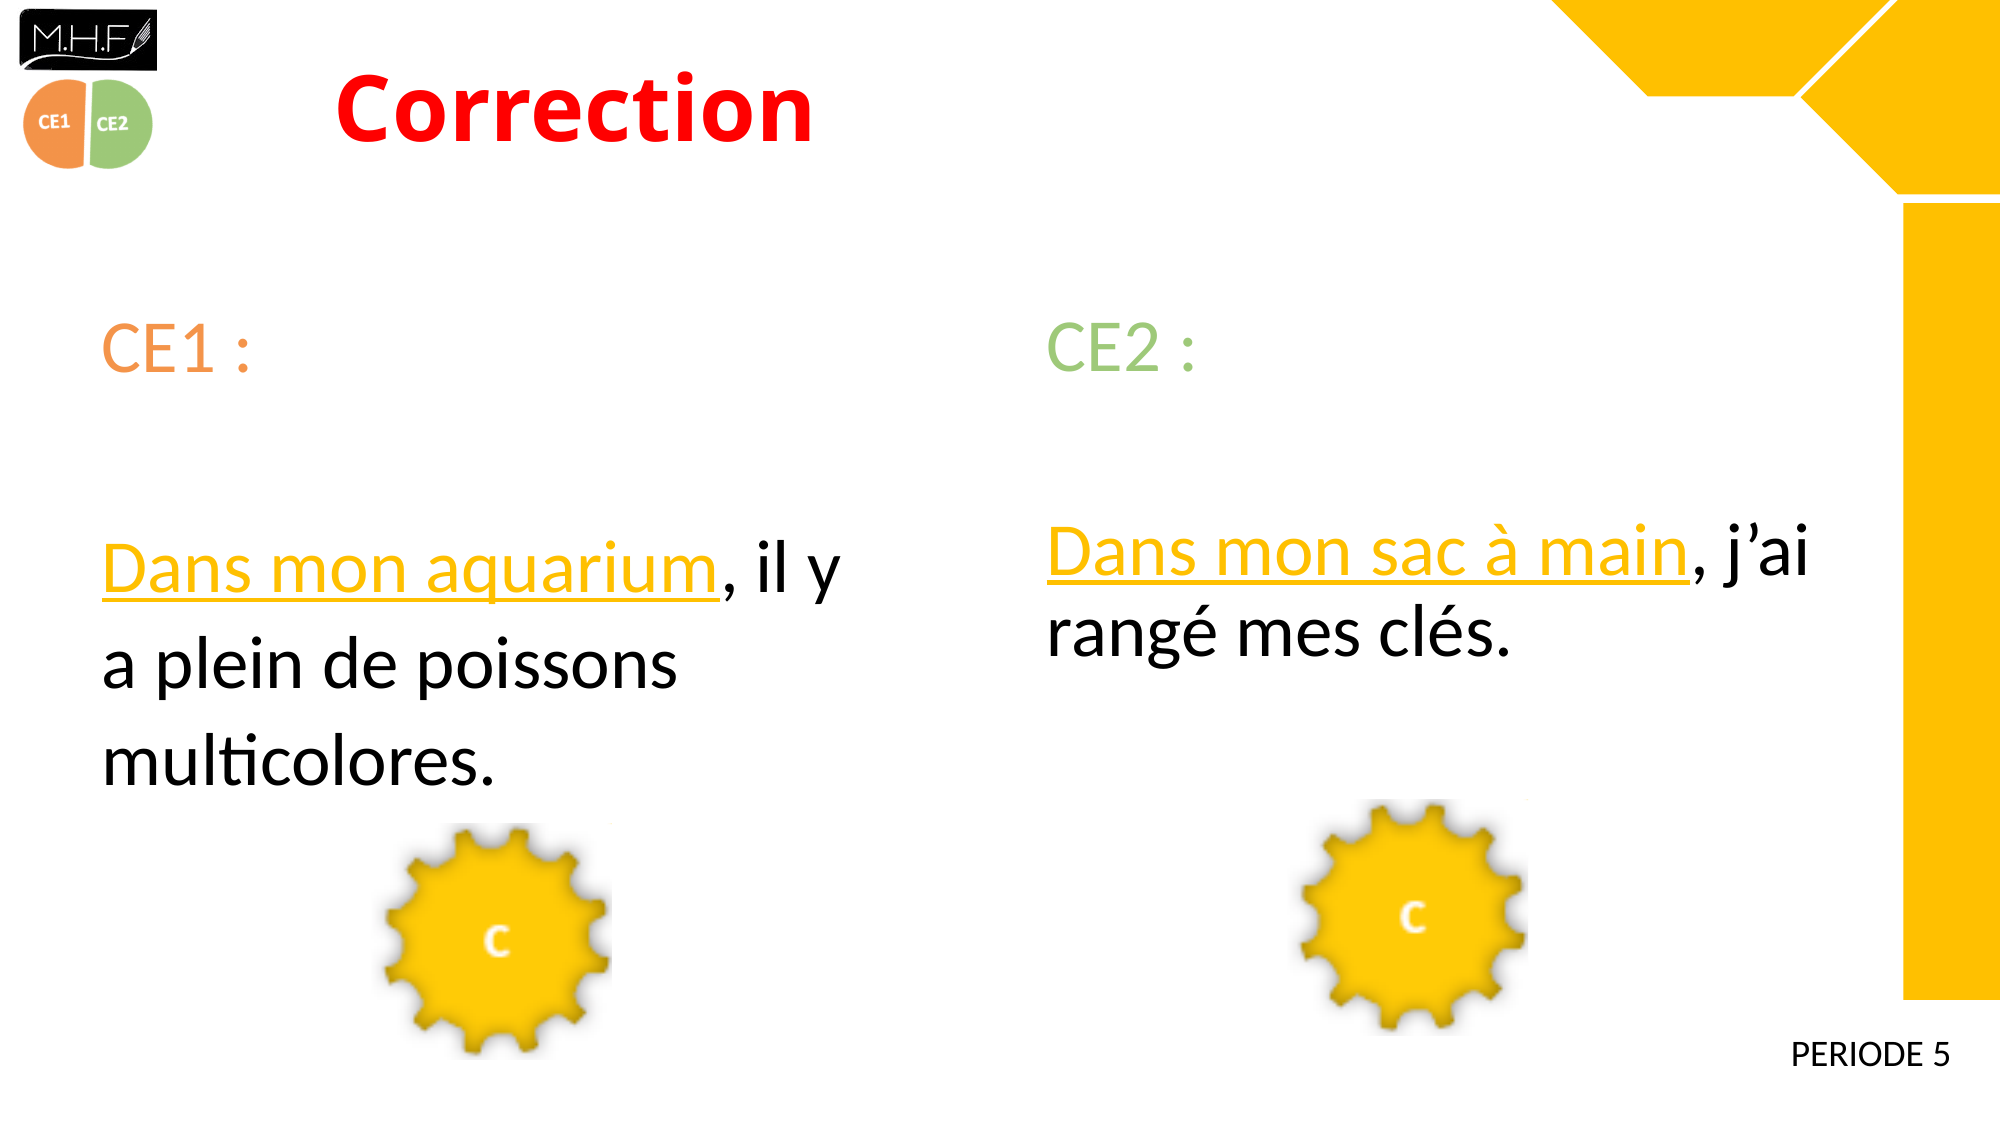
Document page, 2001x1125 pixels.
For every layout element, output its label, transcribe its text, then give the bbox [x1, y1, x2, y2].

picture [1287, 799, 1529, 1036]
list CE1 : Dans mon aquarium, il y a plein de poissons multicolores. [86, 300, 897, 1015]
text_box CE2 : Dans mon sac à main, j’ai rangé mes clés. [1031, 299, 1853, 1014]
picture [1, 7, 177, 207]
text_box [1549, 0, 1892, 98]
text_box [1902, 202, 2000, 1001]
text_box [1799, 0, 2000, 196]
title Correction [318, 3, 1865, 221]
picture [371, 823, 613, 1060]
text_box PERIODE 5 [1362, 1021, 1967, 1125]
